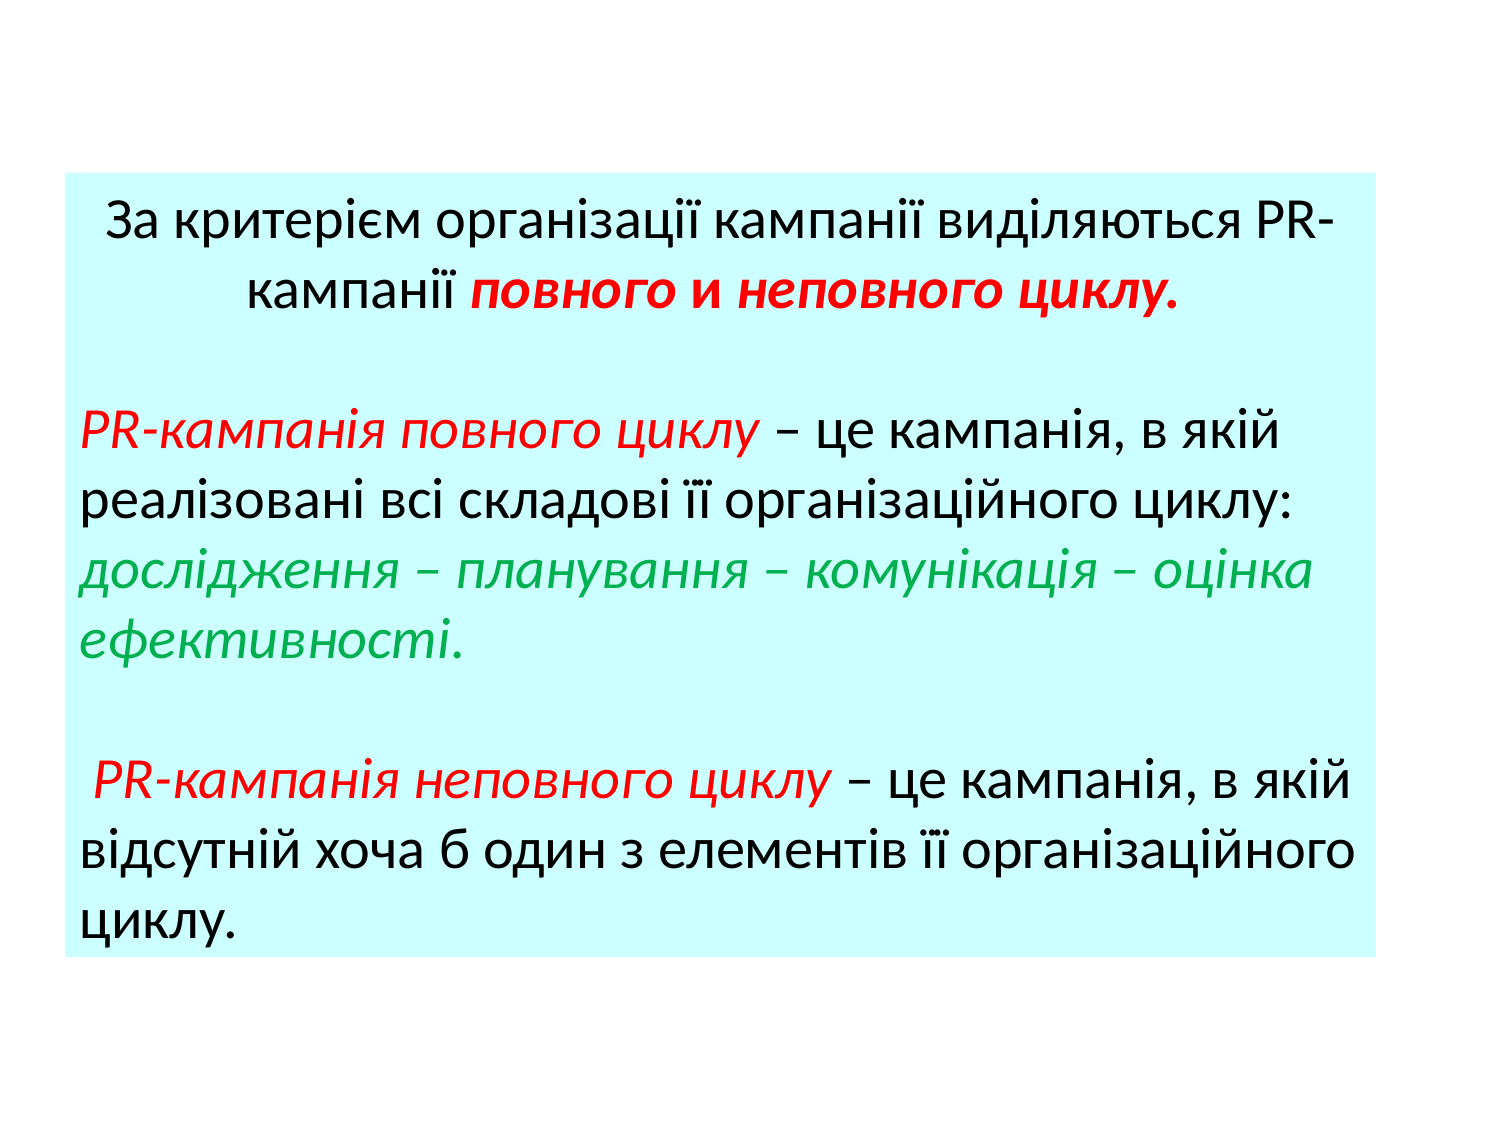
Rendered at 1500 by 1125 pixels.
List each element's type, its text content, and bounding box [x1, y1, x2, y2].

text_box За критерієм організації кампанії виділяються PR-кампанії повного и неповного циклу. PR-кампанія повного циклу – це кампанія, в якій реалізовані всі складові її організаційного циклу: дослідження – планування – комунікація – оцінка ефективності. PR-кампанія неповного циклу – це кампанія, в якій відсутній хоча б один з елементів її організаційного циклу. [64, 172, 1376, 958]
